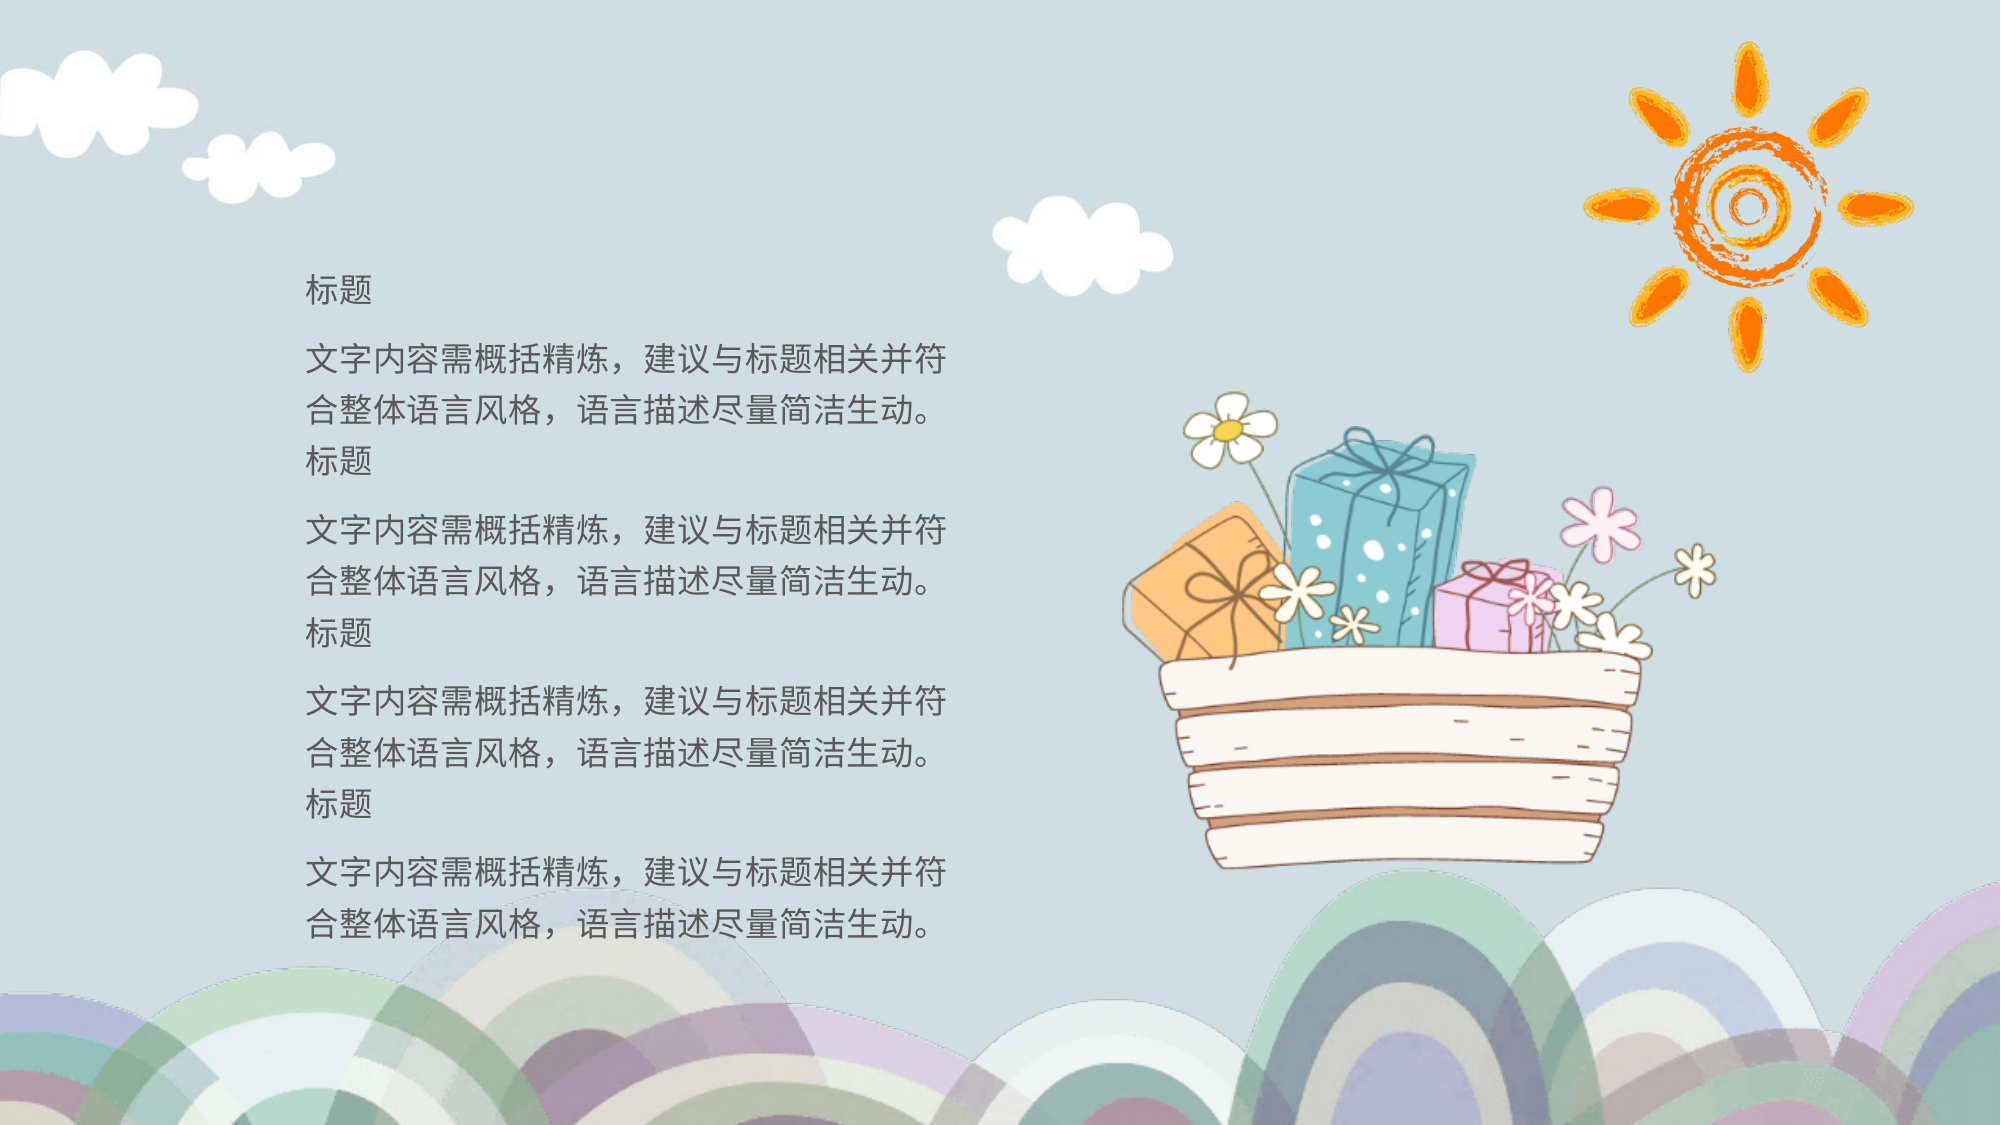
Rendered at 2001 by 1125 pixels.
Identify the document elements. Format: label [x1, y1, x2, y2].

text_box [290, 249, 989, 420]
picture [0, 0, 2000, 1125]
text_box [290, 605, 989, 763]
text_box [290, 420, 989, 605]
text_box [290, 763, 989, 947]
